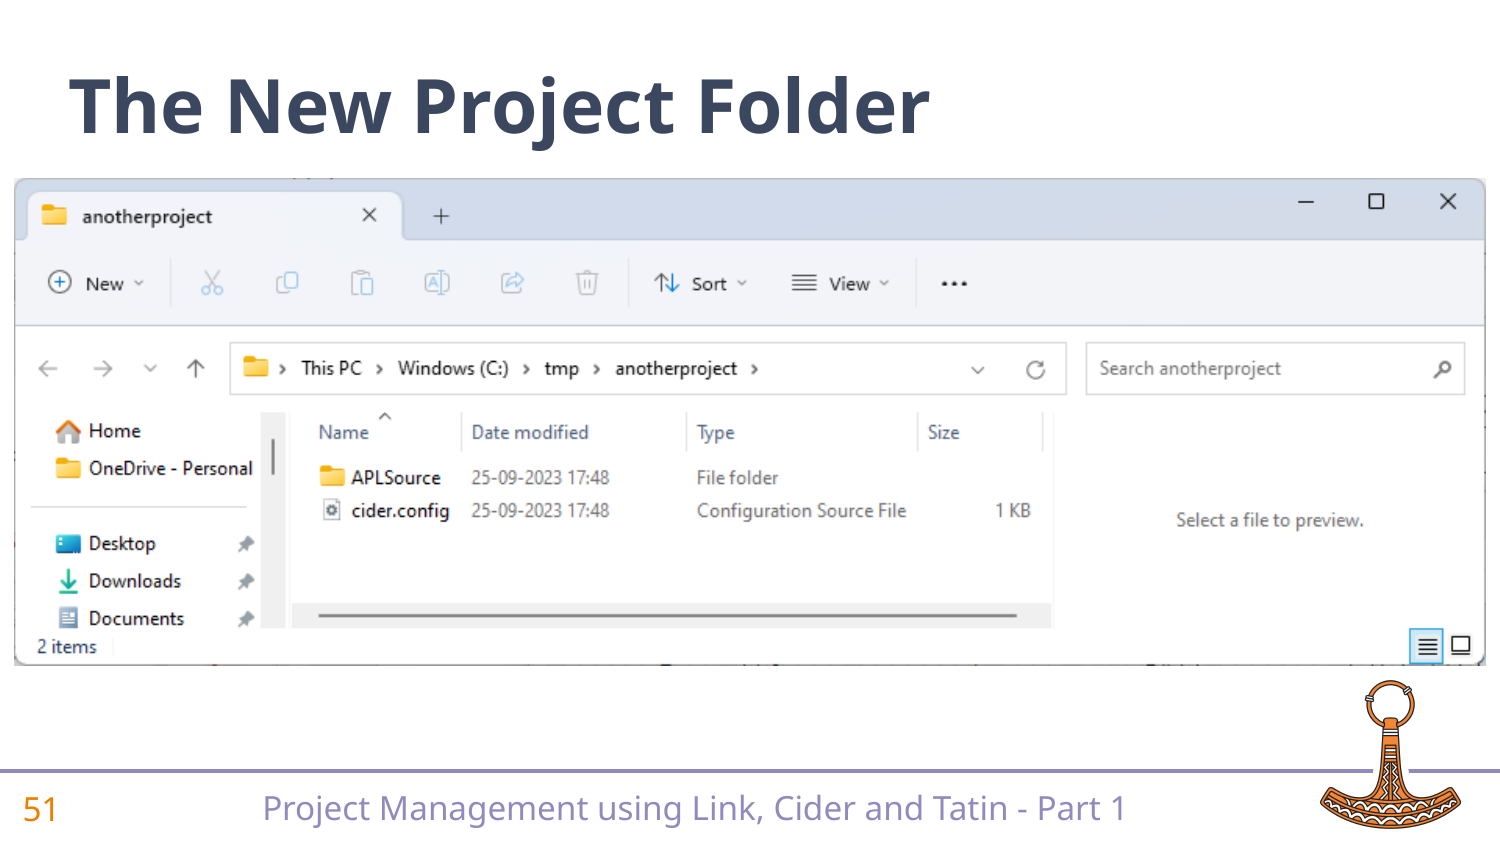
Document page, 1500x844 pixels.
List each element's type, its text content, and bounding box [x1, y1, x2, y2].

picture [13, 177, 1487, 666]
title The New Project Folder [53, 43, 1203, 157]
picture [1320, 680, 1461, 829]
